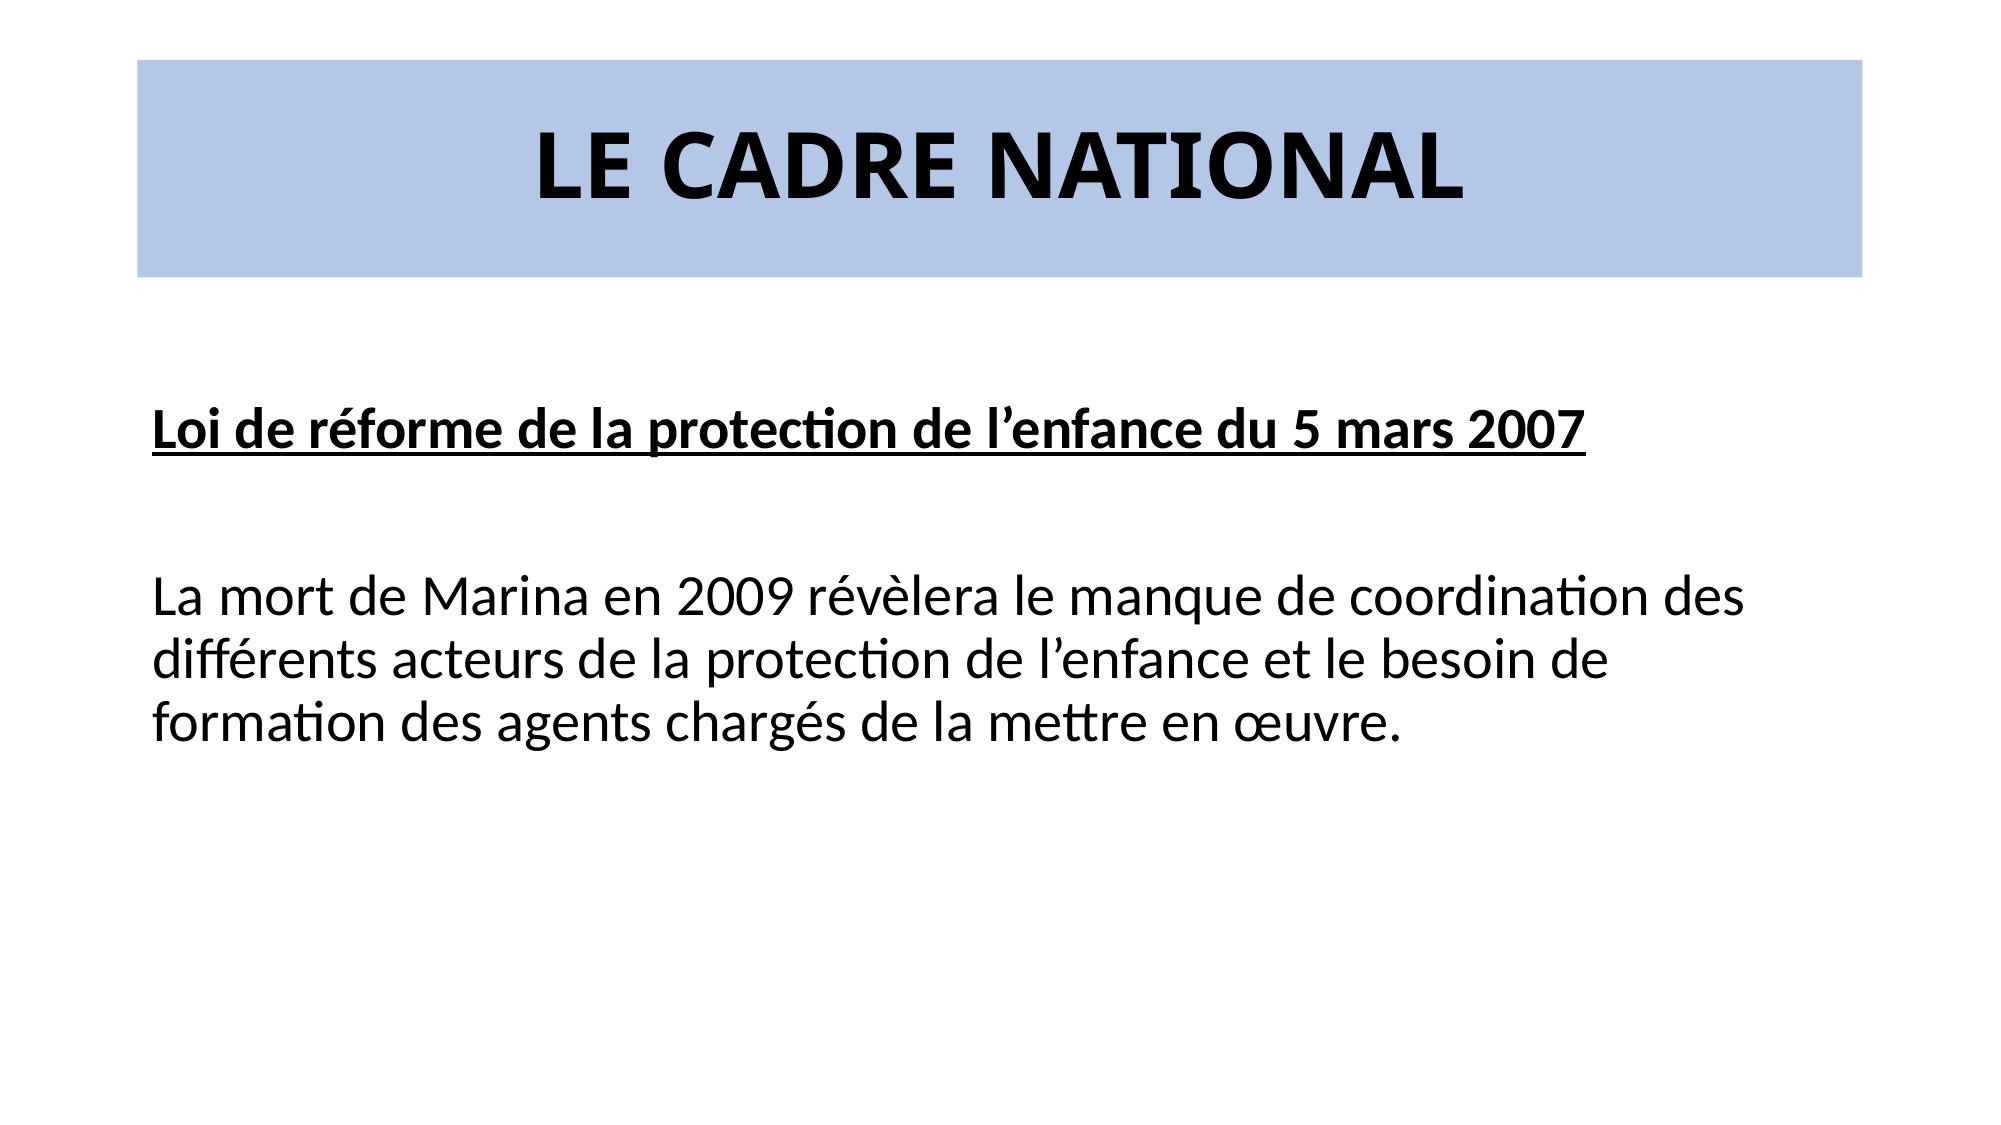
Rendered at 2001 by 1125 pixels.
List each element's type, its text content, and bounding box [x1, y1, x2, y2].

list Loi de réforme de la protection de l’enfance du 5 mars 2007 La mort de Marina en 2009 révèlera le manque de coordination des différents acteurs de la protection de l’enfance et le besoin de formation des agents chargés de la mettre en œuvre. [137, 299, 1863, 1014]
title LE CADRE NATIONAL [137, 59, 1863, 278]
